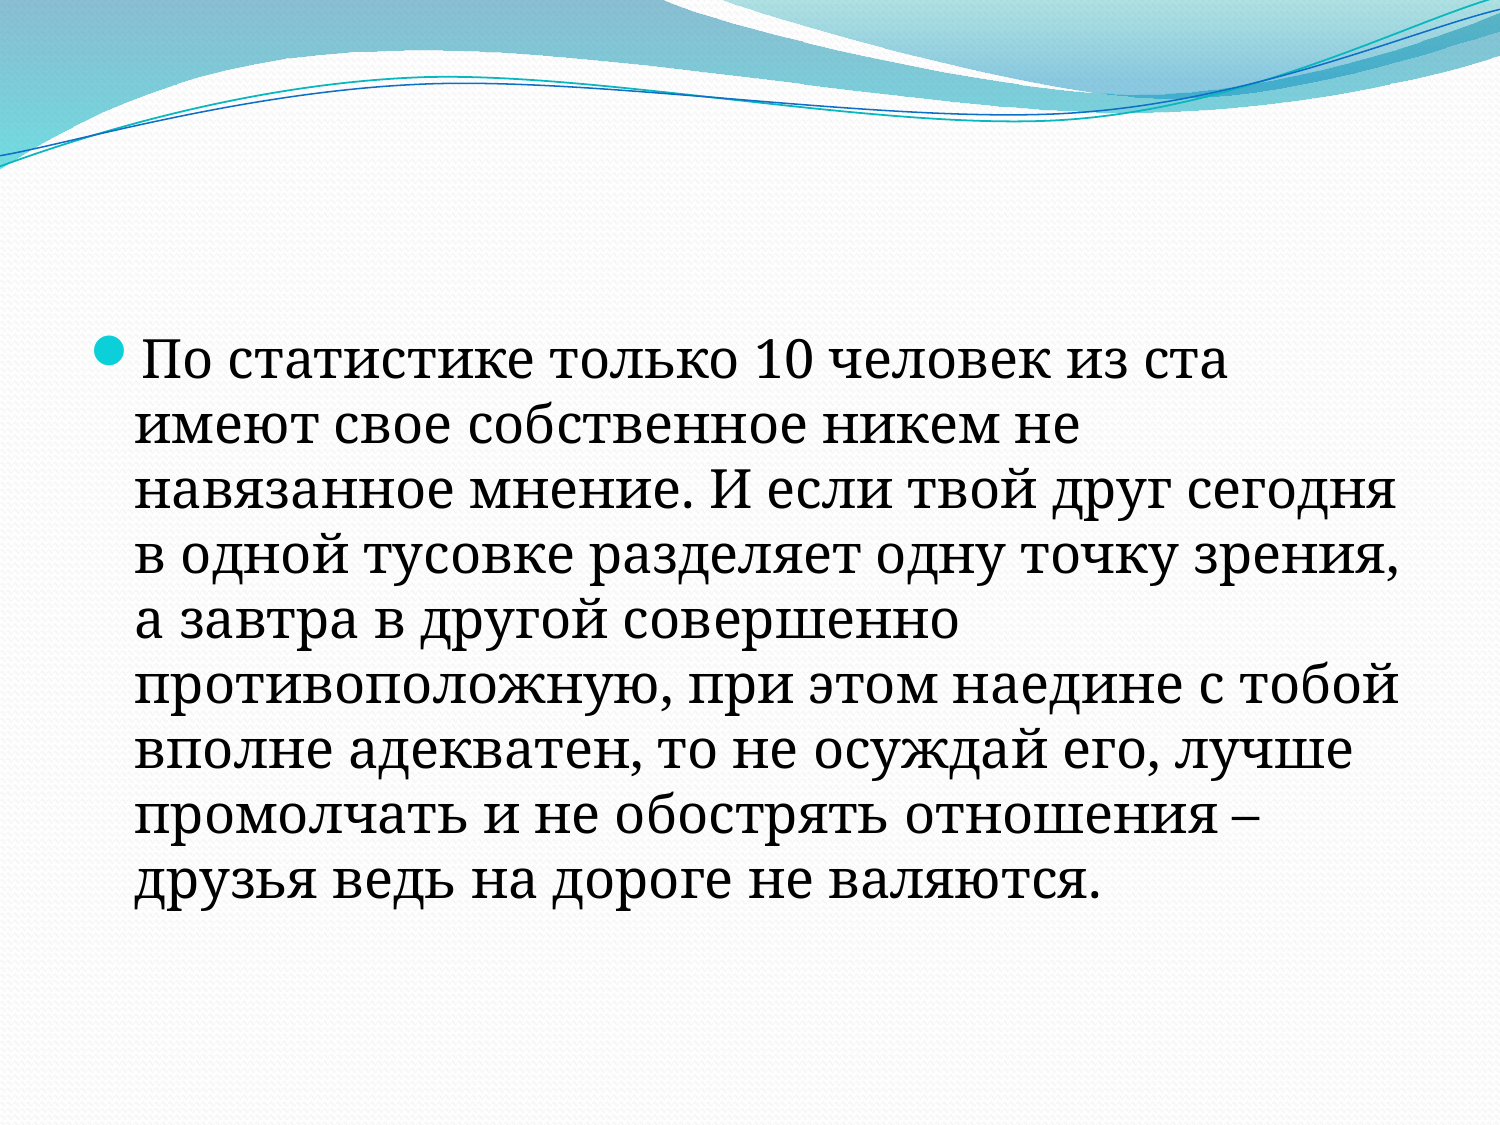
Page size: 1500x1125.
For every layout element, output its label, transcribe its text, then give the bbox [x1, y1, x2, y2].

list По статистике только 10 человек из ста имеют свое собственное никем не навязанное мнение. И если твой друг сегодня в одной тусовке разделяет одну точку зрения, а завтра в другой совершенно противоположную, при этом наедине с тобой вполне адекватен, то не осуждай его, лучше промолчать и не обострять отношения – друзья ведь на дороге не валяются. [75, 317, 1425, 1038]
